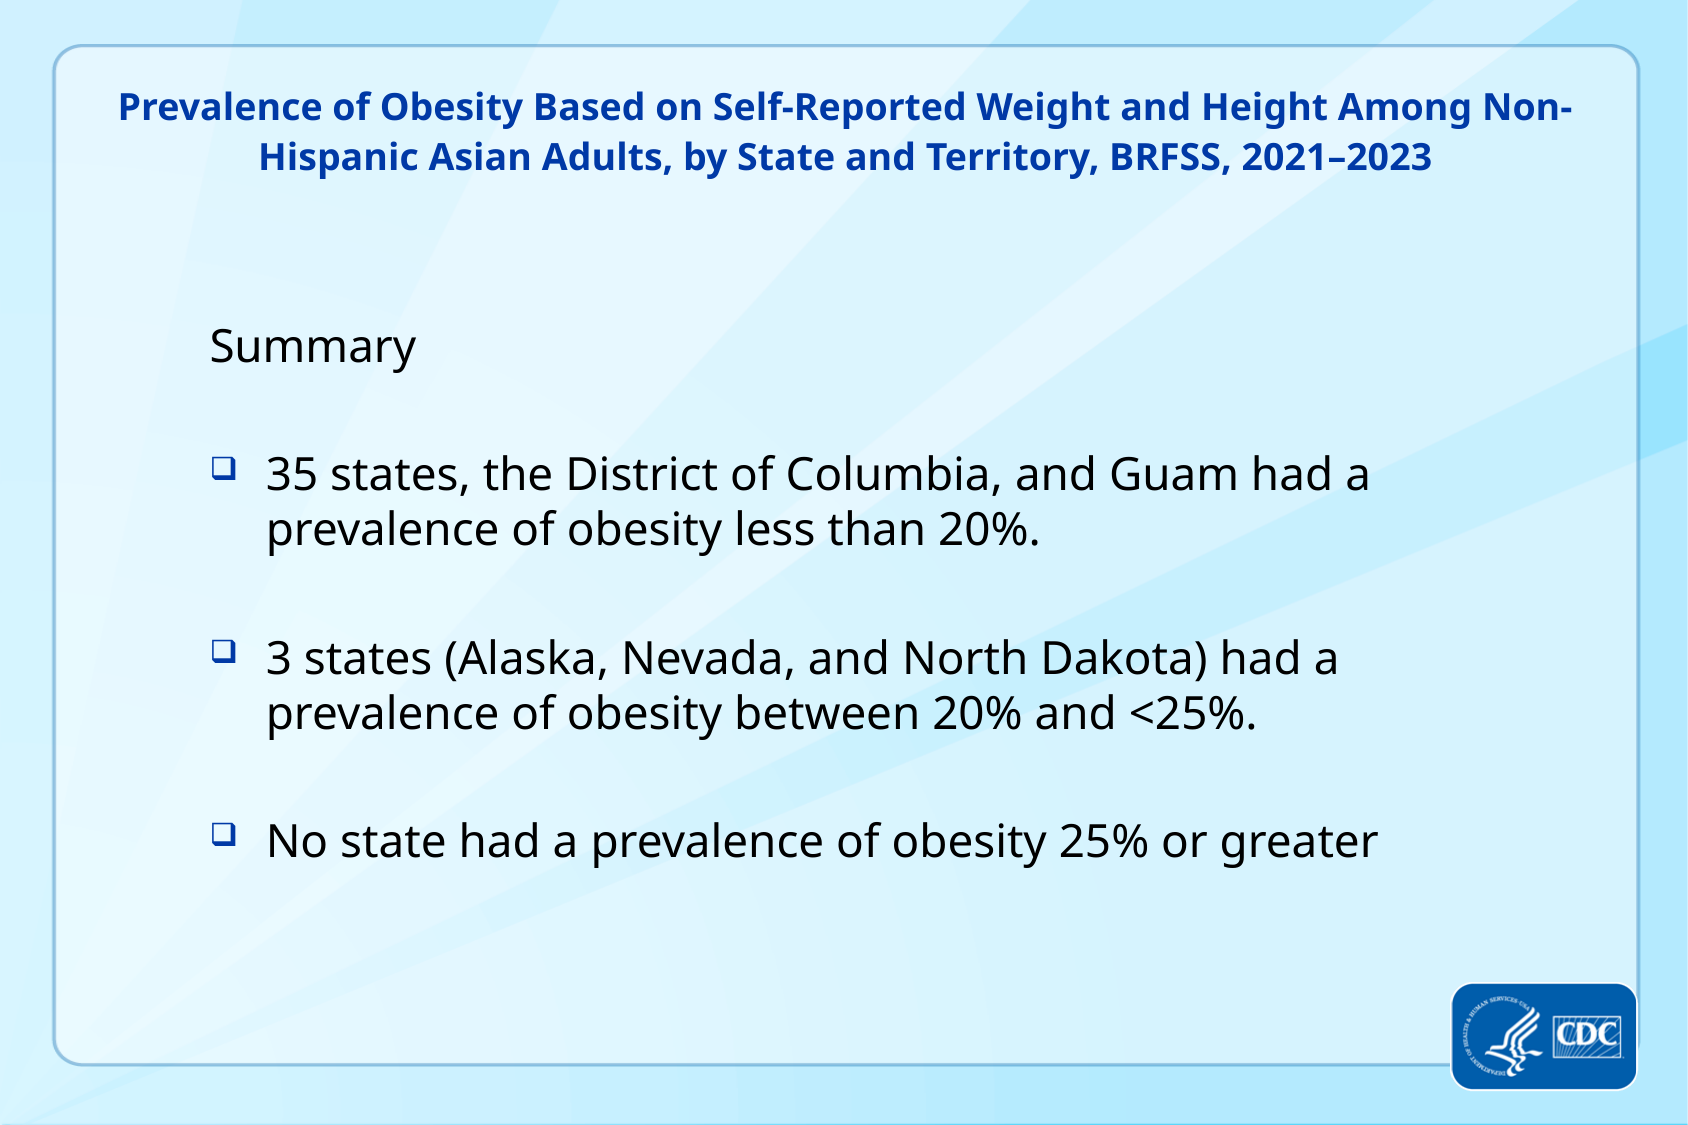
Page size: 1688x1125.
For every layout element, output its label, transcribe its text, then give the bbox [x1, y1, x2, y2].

list Summary 35 states, the District of Columbia, and Guam had a prevalence of obesity less than 20%. 3 states (Alaska, Nevada, and North Dakota) had a prevalence of obesity between 20% and <25%. No state had a prevalence of obesity 25% or greater [194, 309, 1493, 1099]
picture [0, 0, 1688, 1125]
title Prevalence of Obesity Based on Self-Reported Weight and Height Among Non-Hispanic Asian Adults, by State and Territory, BRFSS, 2021–2023 [57, 87, 1635, 186]
